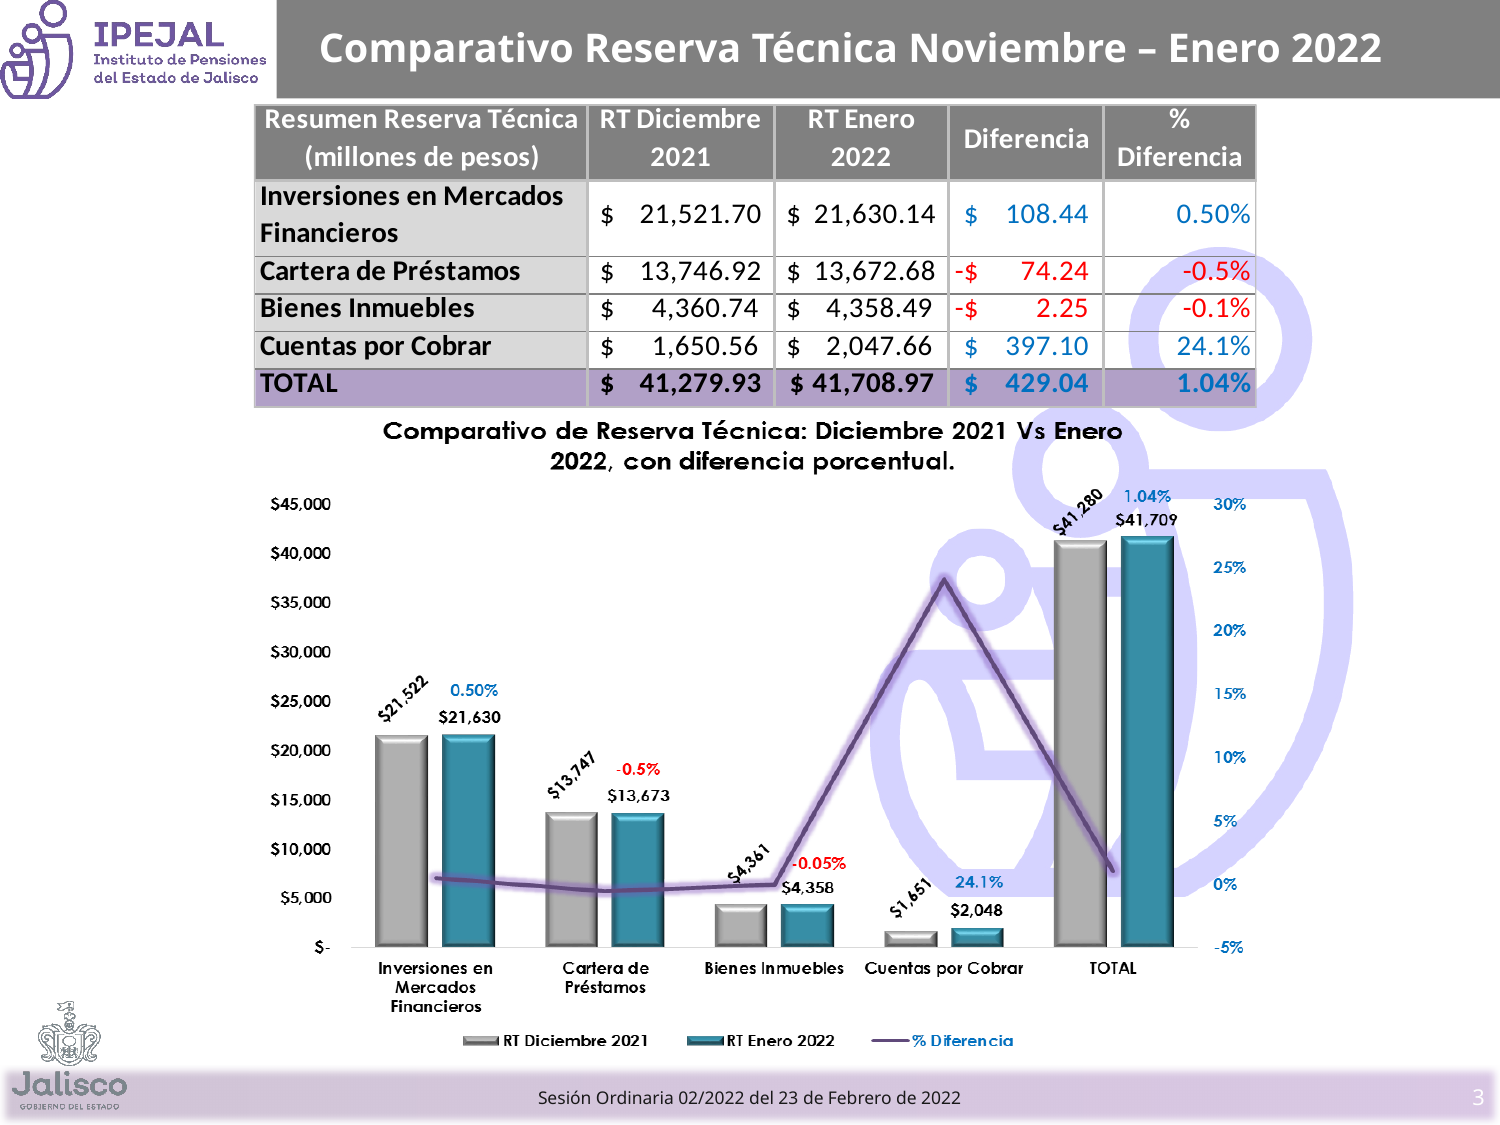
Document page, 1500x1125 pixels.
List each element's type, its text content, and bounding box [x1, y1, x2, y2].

title Comparativo Reserva Técnica Noviembre – Enero 2022 [277, 1, 1425, 99]
footer Sesión Ordinaria 02/2022 del 23 de Febrero de 2022 [471, 1081, 1029, 1116]
picture [253, 103, 1259, 1066]
picture [0, 993, 153, 1120]
slide_number 3 [1149, 1069, 1500, 1125]
picture [0, 0, 266, 99]
